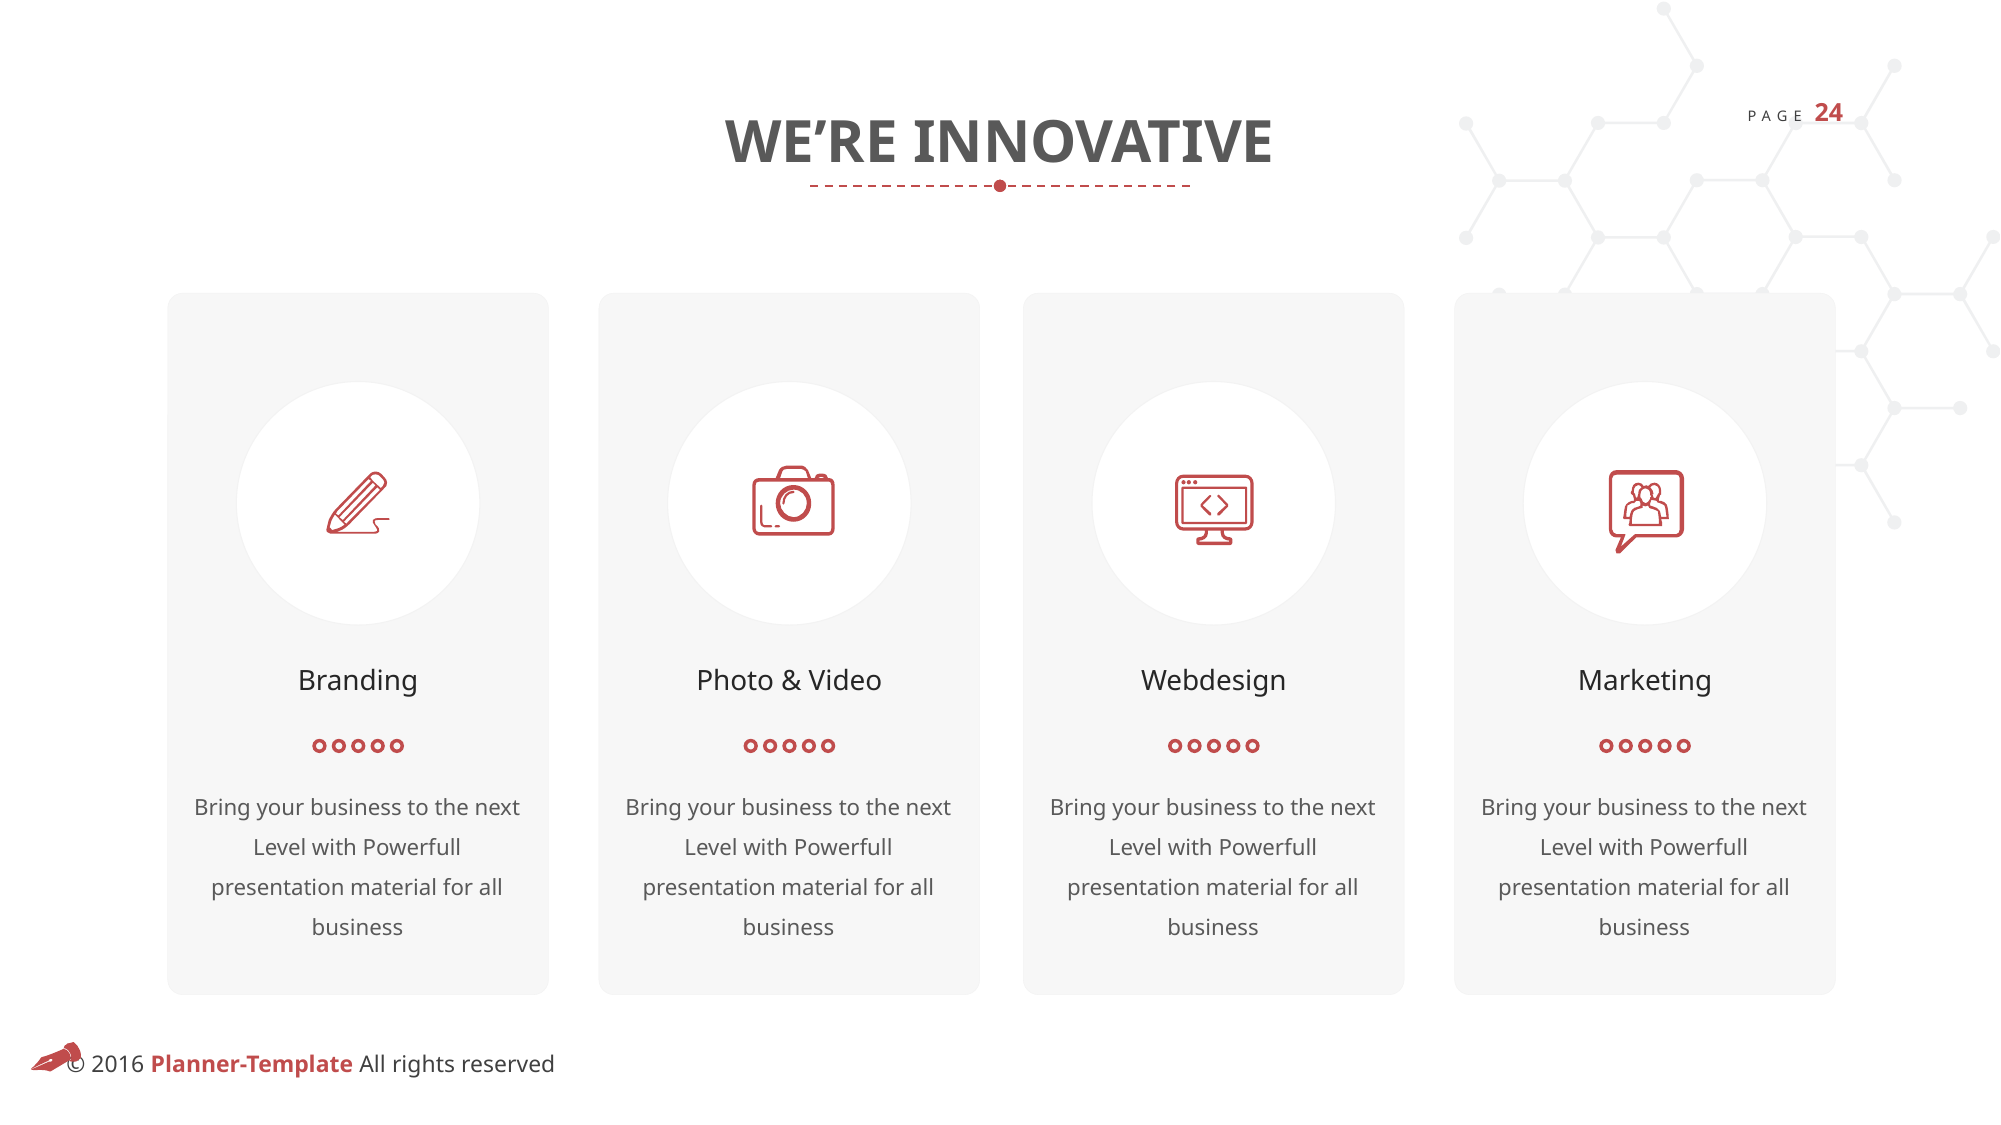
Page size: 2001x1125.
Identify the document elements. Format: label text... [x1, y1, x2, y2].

text_box [235, 380, 481, 627]
text_box [1090, 380, 1337, 627]
text_box [1459, 1, 2000, 530]
text_box [666, 380, 913, 627]
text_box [1167, 738, 1260, 754]
text_box [1522, 380, 1768, 627]
text_box [326, 471, 390, 534]
text_box [1453, 292, 1837, 996]
text_box Bring your business to the next Level with Powerfull presentation material for all business [175, 772, 540, 947]
text_box [1175, 474, 1254, 546]
text_box Photo & Video [681, 654, 897, 704]
text_box [166, 292, 550, 996]
text_box WE’RE INNOVATIVE [710, 96, 1290, 182]
text_box [597, 292, 981, 996]
text_box Marketing [1563, 654, 1727, 704]
text_box Bring your business to the next Level with Powerfull presentation material for all business [1462, 772, 1827, 947]
text_box Branding [283, 654, 433, 704]
text_box Bring your business to the next Level with Powerfull presentation material for all business [606, 772, 971, 947]
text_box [743, 738, 836, 754]
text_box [1599, 738, 1691, 754]
text_box [752, 465, 835, 536]
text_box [312, 738, 404, 754]
text_box Bring your business to the next Level with Powerfull presentation material for all business [1031, 772, 1395, 947]
text_box [1022, 292, 1406, 996]
text_box Webdesign [1126, 654, 1302, 704]
text_box [1608, 470, 1685, 554]
